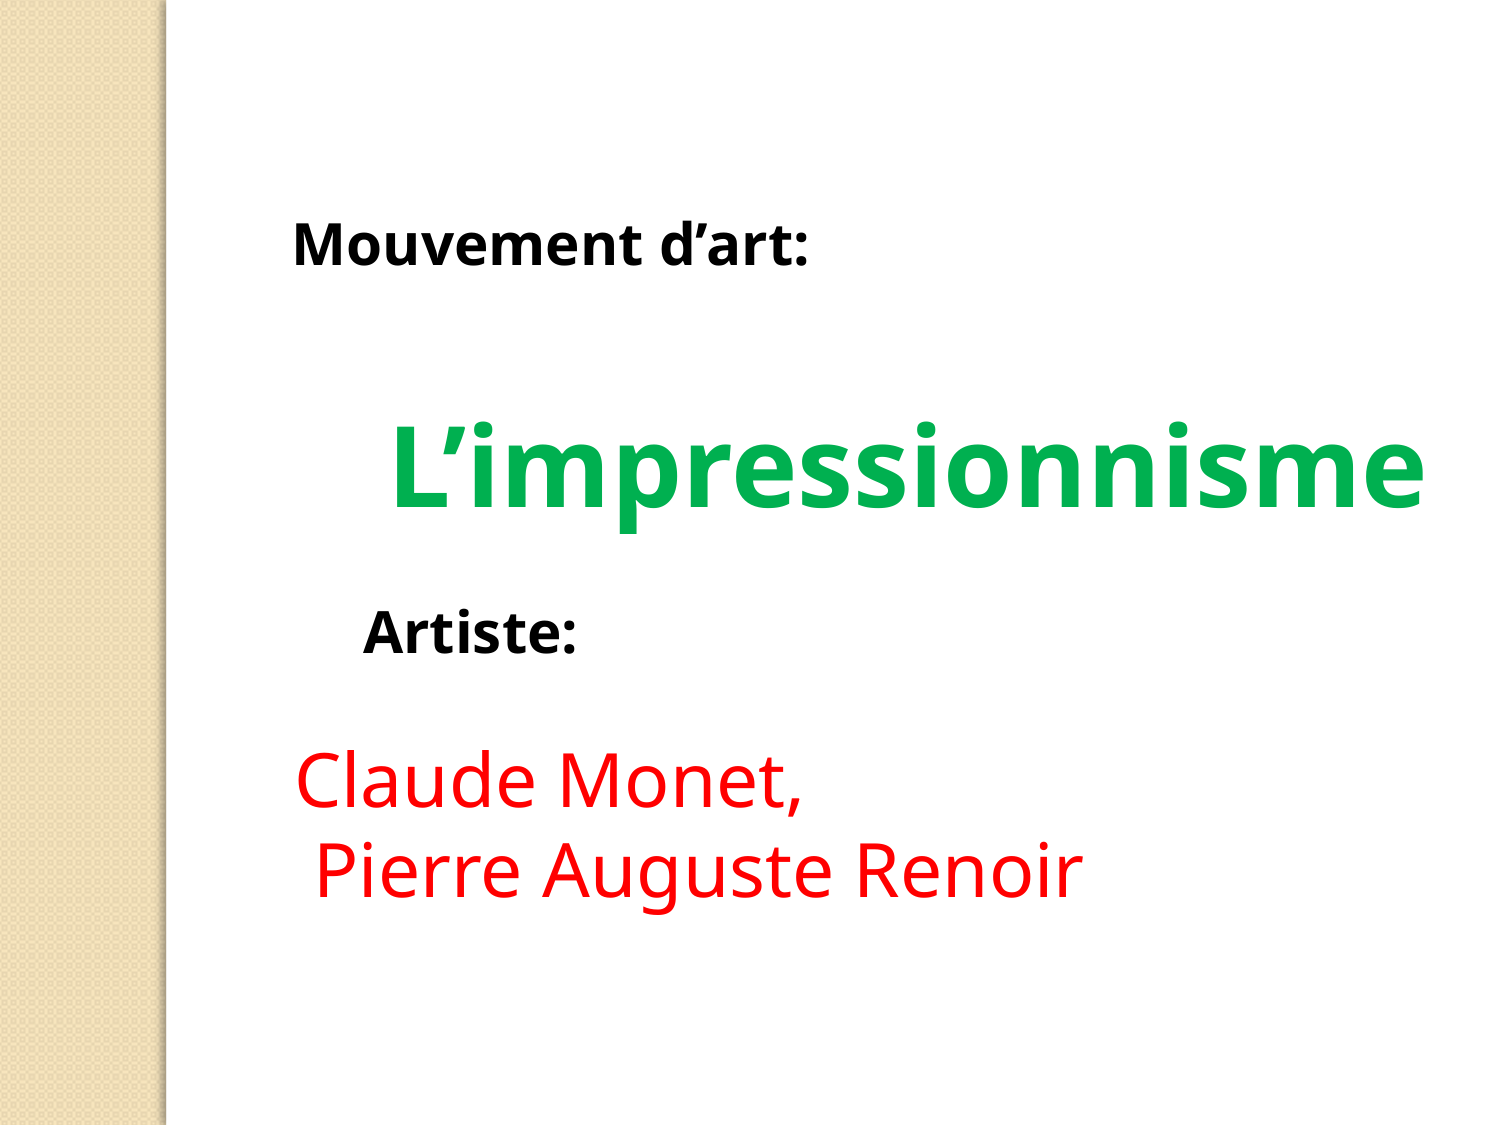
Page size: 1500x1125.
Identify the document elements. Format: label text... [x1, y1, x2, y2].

text_box Mouvement d’art: [276, 200, 825, 285]
text_box Artiste: [348, 587, 594, 673]
text_box Claude Monet, Pierre Auguste Renoir [279, 724, 1101, 920]
text_box L’impressionnisme [373, 387, 1445, 538]
